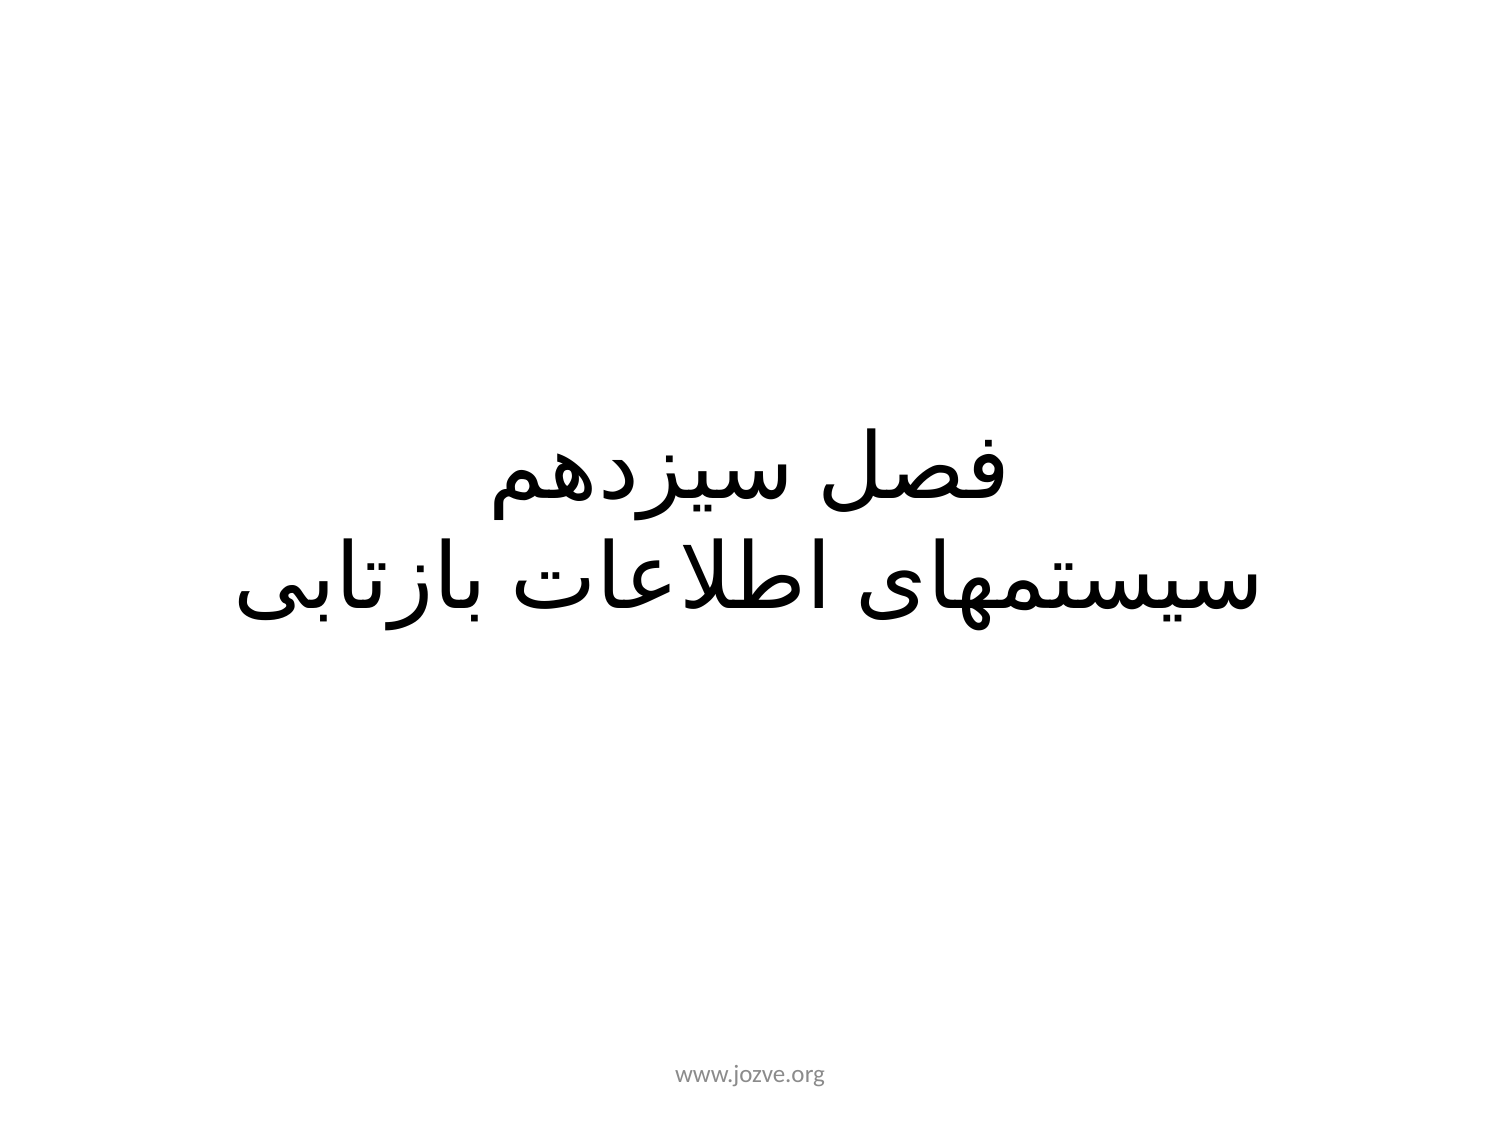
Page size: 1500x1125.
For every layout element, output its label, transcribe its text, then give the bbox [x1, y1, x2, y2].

footer www.jozve.org [512, 1042, 988, 1103]
title فصل سیزدهم سیستمهای اطلاعات بازتابی [75, 45, 1425, 988]
